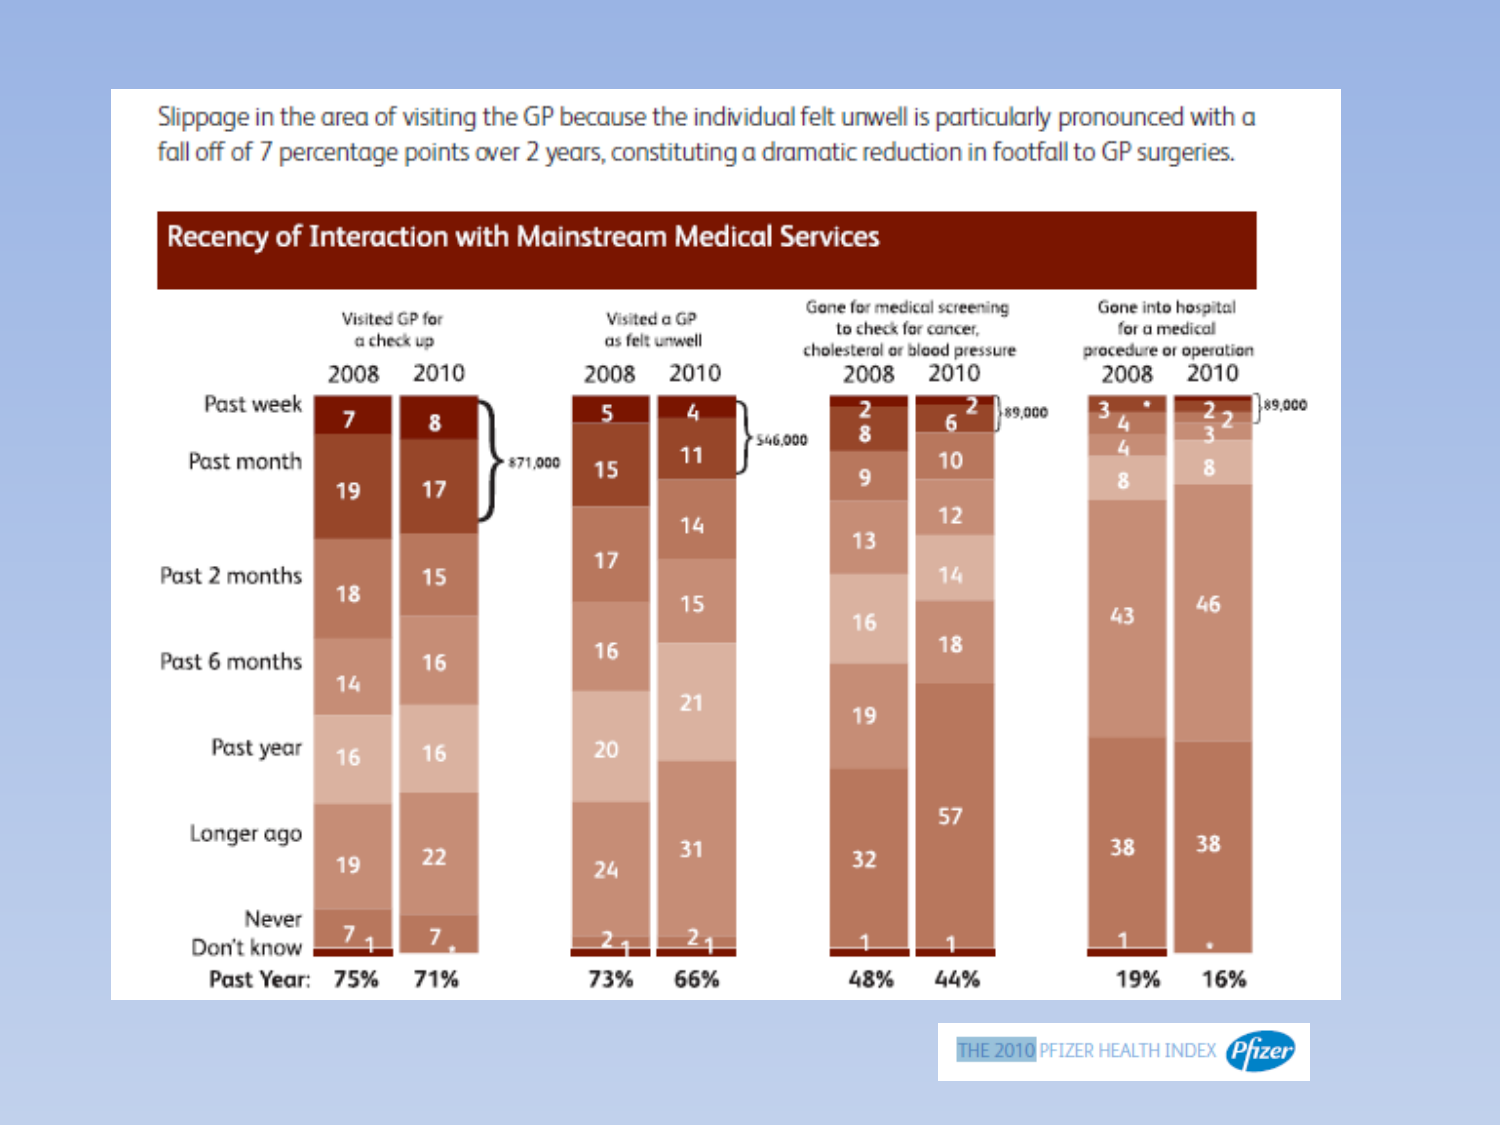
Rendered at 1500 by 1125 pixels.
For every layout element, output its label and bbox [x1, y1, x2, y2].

picture [111, 89, 1341, 1000]
picture [938, 1022, 1310, 1082]
